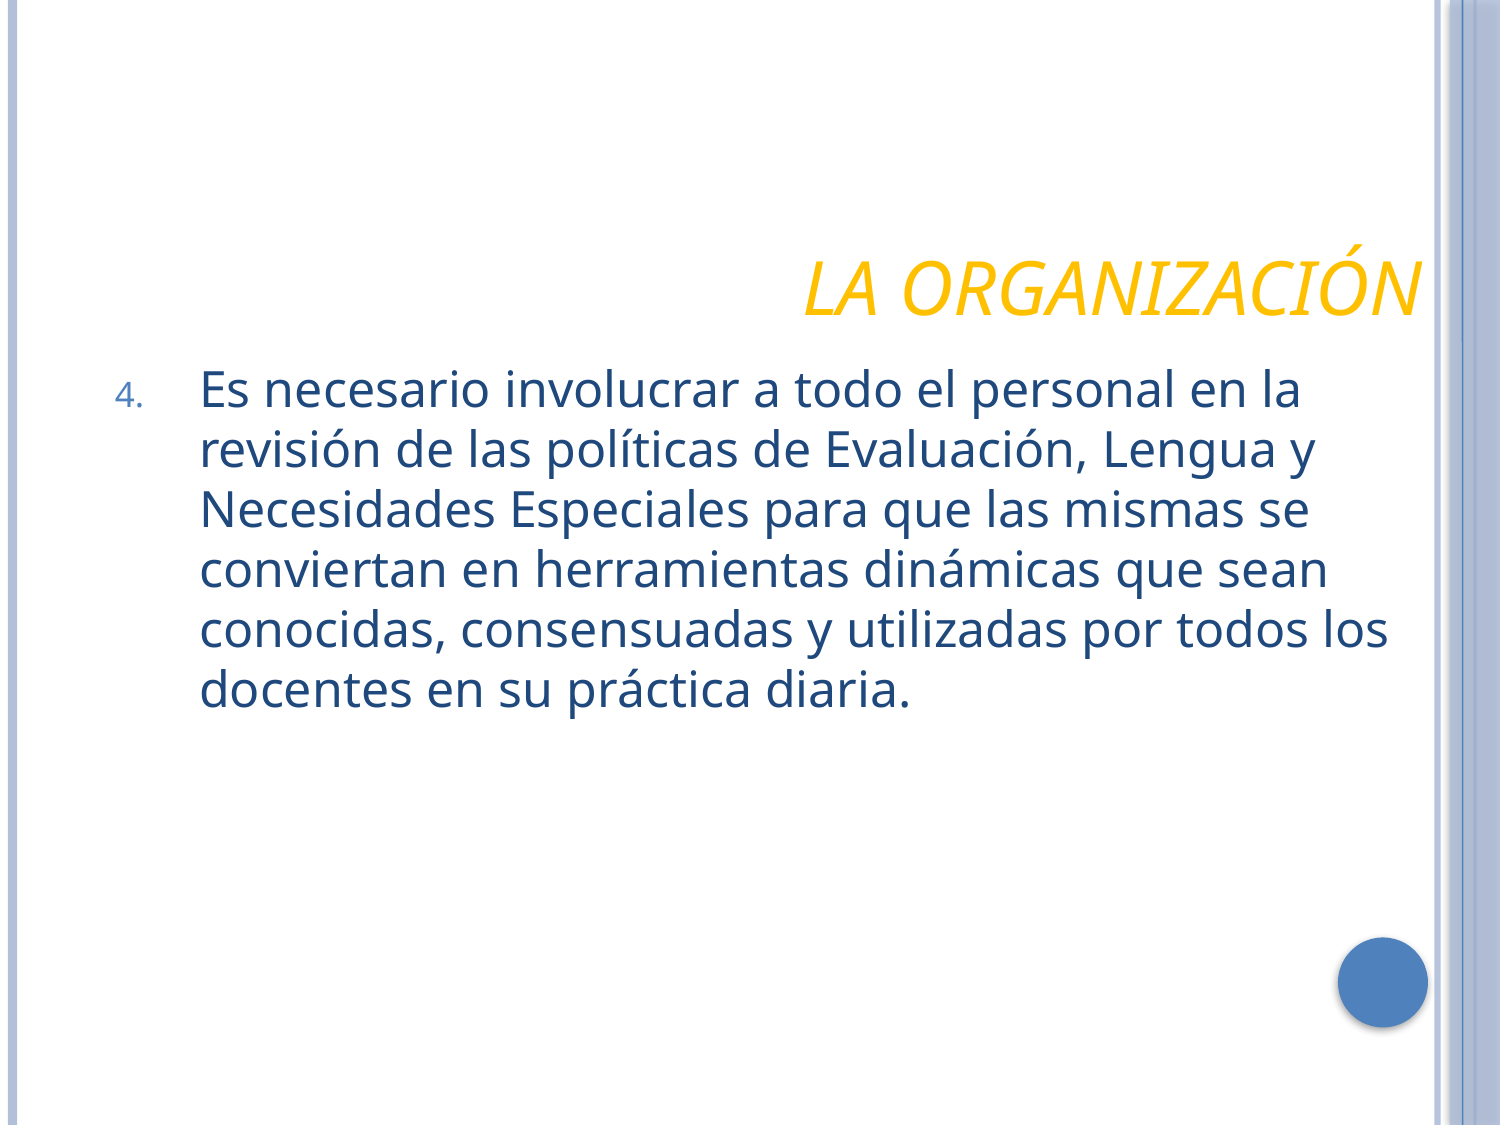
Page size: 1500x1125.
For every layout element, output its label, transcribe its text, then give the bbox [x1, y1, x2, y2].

title La Organización [99, 87, 1438, 338]
list Es necesario involucrar a todo el personal en la revisión de las políticas de Evaluación, Lengua y Necesidades Especiales para que las mismas se conviertan en herramientas dinámicas que sean conocidas, consensuadas y utilizadas por todos los docentes en su práctica diaria. [99, 350, 1413, 1038]
